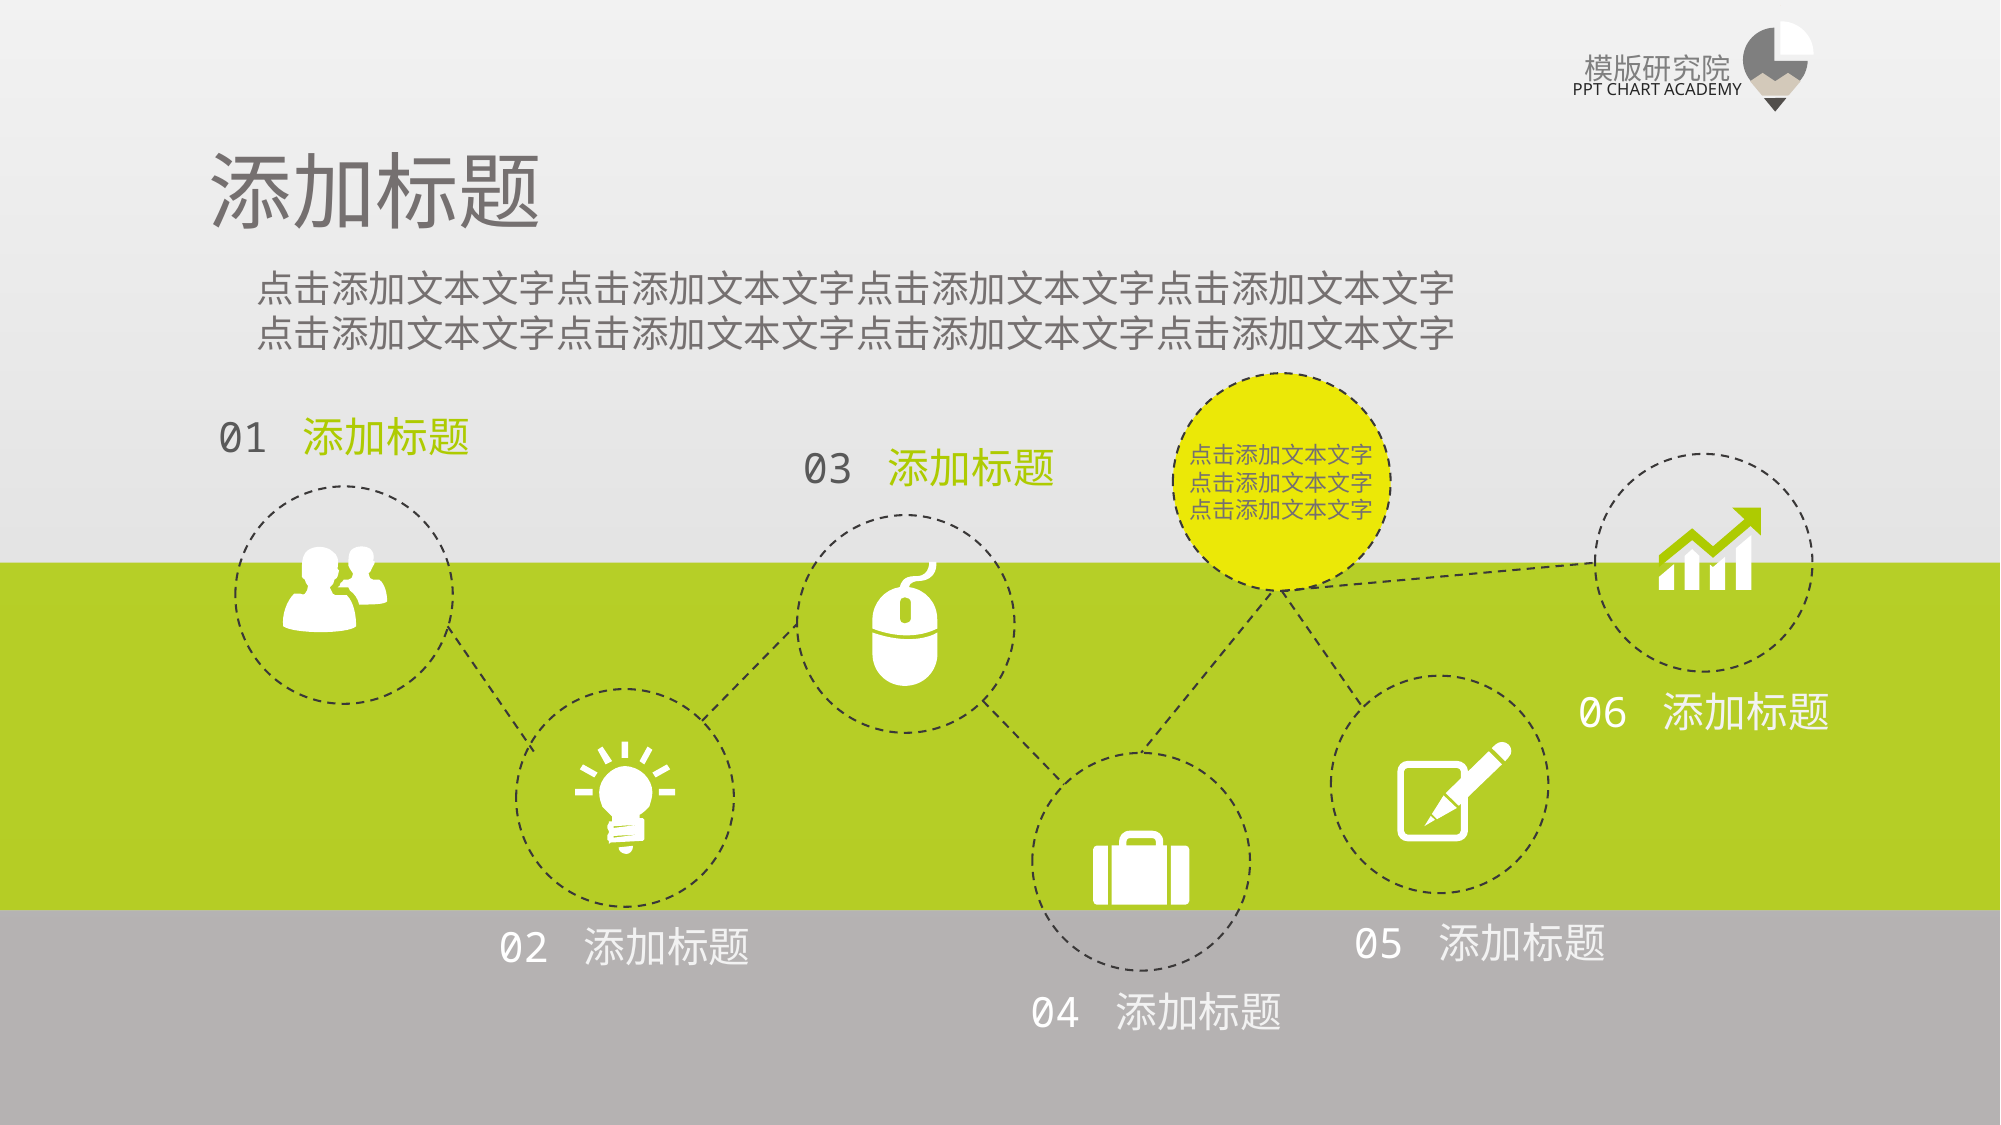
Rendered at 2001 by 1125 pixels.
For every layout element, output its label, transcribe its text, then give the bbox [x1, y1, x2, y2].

text_box [1735, 535, 1752, 590]
text_box 06 添加标题 [1563, 678, 1845, 743]
text_box 02 添加标题 [483, 913, 766, 979]
text_box [599, 766, 653, 845]
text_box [1742, 4, 1814, 112]
text_box 添加标题 [194, 131, 557, 246]
text_box [337, 546, 388, 605]
text_box [282, 546, 357, 633]
text_box [621, 741, 629, 758]
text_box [1397, 740, 1513, 842]
text_box 点击添加文本文字点击添加文本文字点击添加文本文字点击添加文本文字 点击添加文本文字点击添加文本文字点击添加文本文字点击添加文本文字 [241, 257, 1472, 362]
text_box [579, 764, 598, 778]
text_box [516, 689, 734, 907]
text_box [872, 561, 940, 687]
text_box [1595, 453, 1813, 672]
text_box 05 添加标题 [1338, 909, 1621, 975]
text_box 04 添加标题 [1015, 978, 1298, 1043]
text_box [1658, 563, 1675, 590]
text_box [658, 788, 676, 796]
text_box [1709, 556, 1726, 590]
text_box [0, 910, 2000, 1125]
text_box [1092, 830, 1190, 905]
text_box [1568, 42, 1737, 100]
text_box [618, 845, 634, 854]
text_box [597, 746, 613, 765]
text_box [1684, 549, 1700, 590]
text_box [797, 515, 1015, 733]
text_box [652, 764, 671, 778]
text_box 03 添加标题 [788, 434, 1070, 500]
text_box [1184, 531, 1379, 591]
text_box [575, 788, 593, 796]
text_box [639, 746, 653, 765]
text_box [1330, 675, 1549, 894]
text_box [235, 486, 453, 704]
text_box 01 添加标题 [203, 403, 485, 469]
text_box 点击添加文本文字 点击添加文本文字 点击添加文本文字 [1174, 433, 1389, 531]
text_box [1032, 752, 1251, 971]
text_box [1658, 507, 1761, 568]
text_box [0, 562, 2000, 910]
text_box [1184, 373, 1379, 433]
